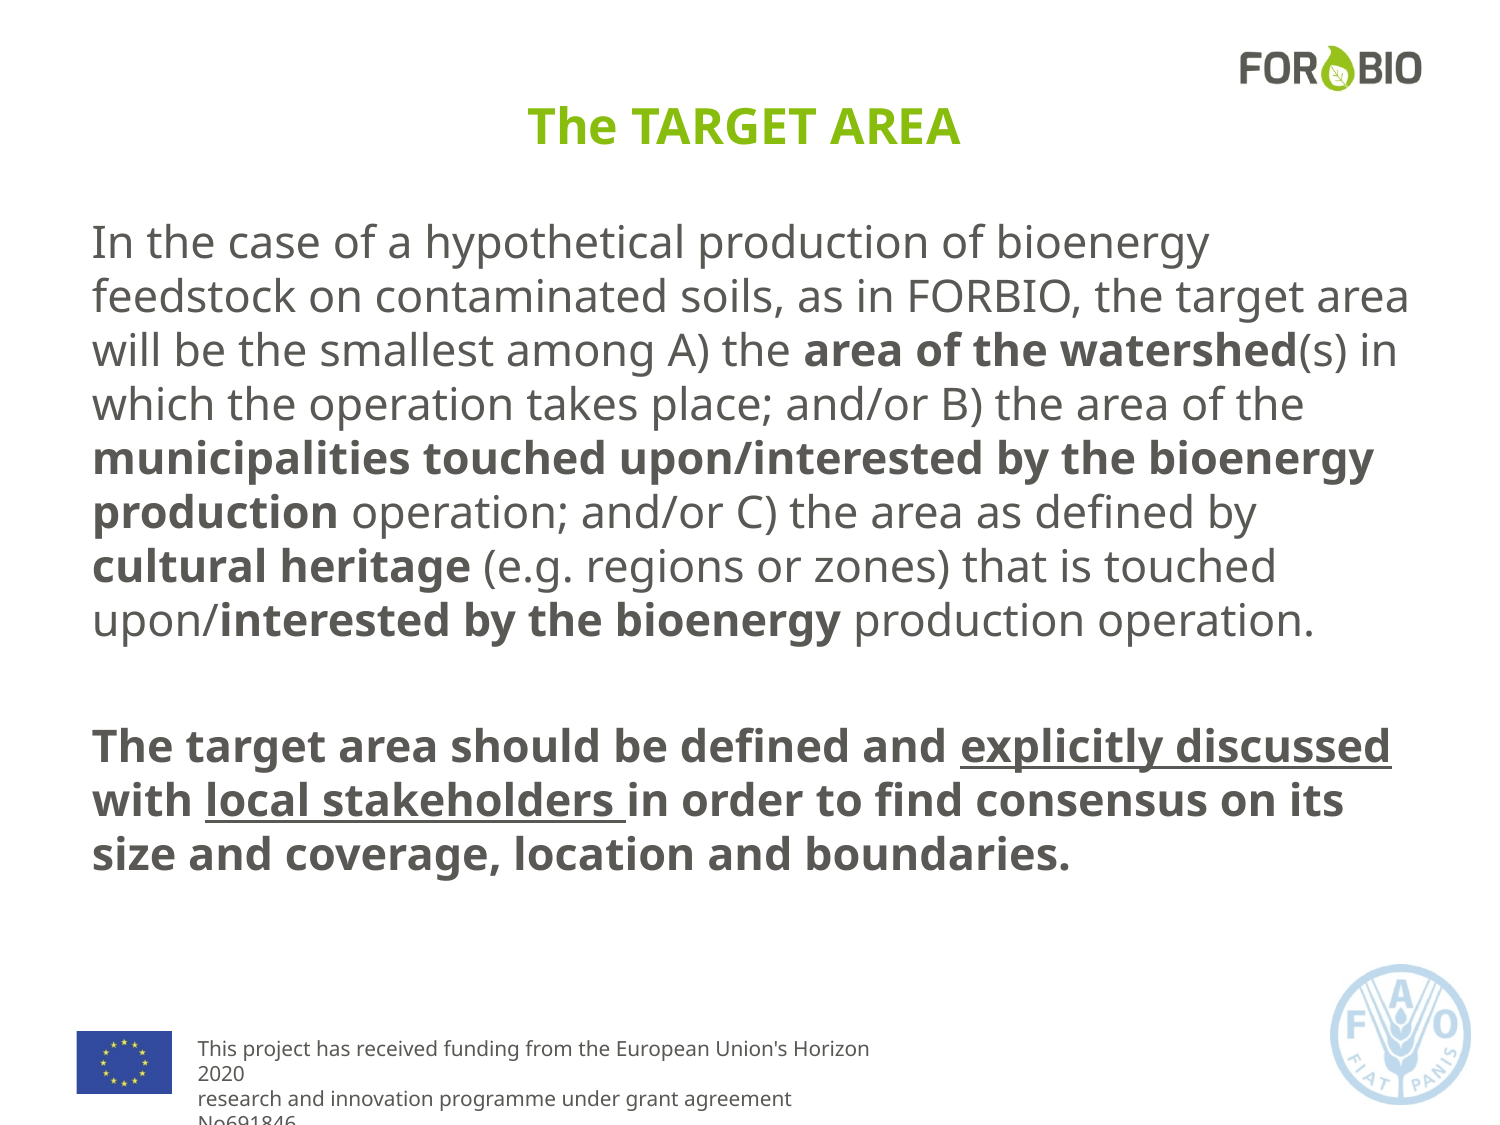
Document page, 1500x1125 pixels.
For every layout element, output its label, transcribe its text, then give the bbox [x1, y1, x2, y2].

list In the case of a hypothetical production of bioenergy feedstock on contaminated soils, as in FORBIO, the target area will be the smallest among A) the area of the watershed(s) in which the operation takes place; and/or B) the area of the municipalities touched upon/interested by the bioenergy production operation; and/or C) the area as defined by cultural heritage (e.g. regions or zones) that is touched upon/interested by the bioenergy production operation. The target area should be defined and explicitly discussed with local stakeholders in order to find consensus on its size and coverage, location and boundaries. [76, 256, 1427, 963]
picture [1187, 23, 1473, 114]
picture [1330, 963, 1471, 1105]
picture [76, 1031, 172, 1094]
title The TARGET AREA [41, 54, 1447, 256]
